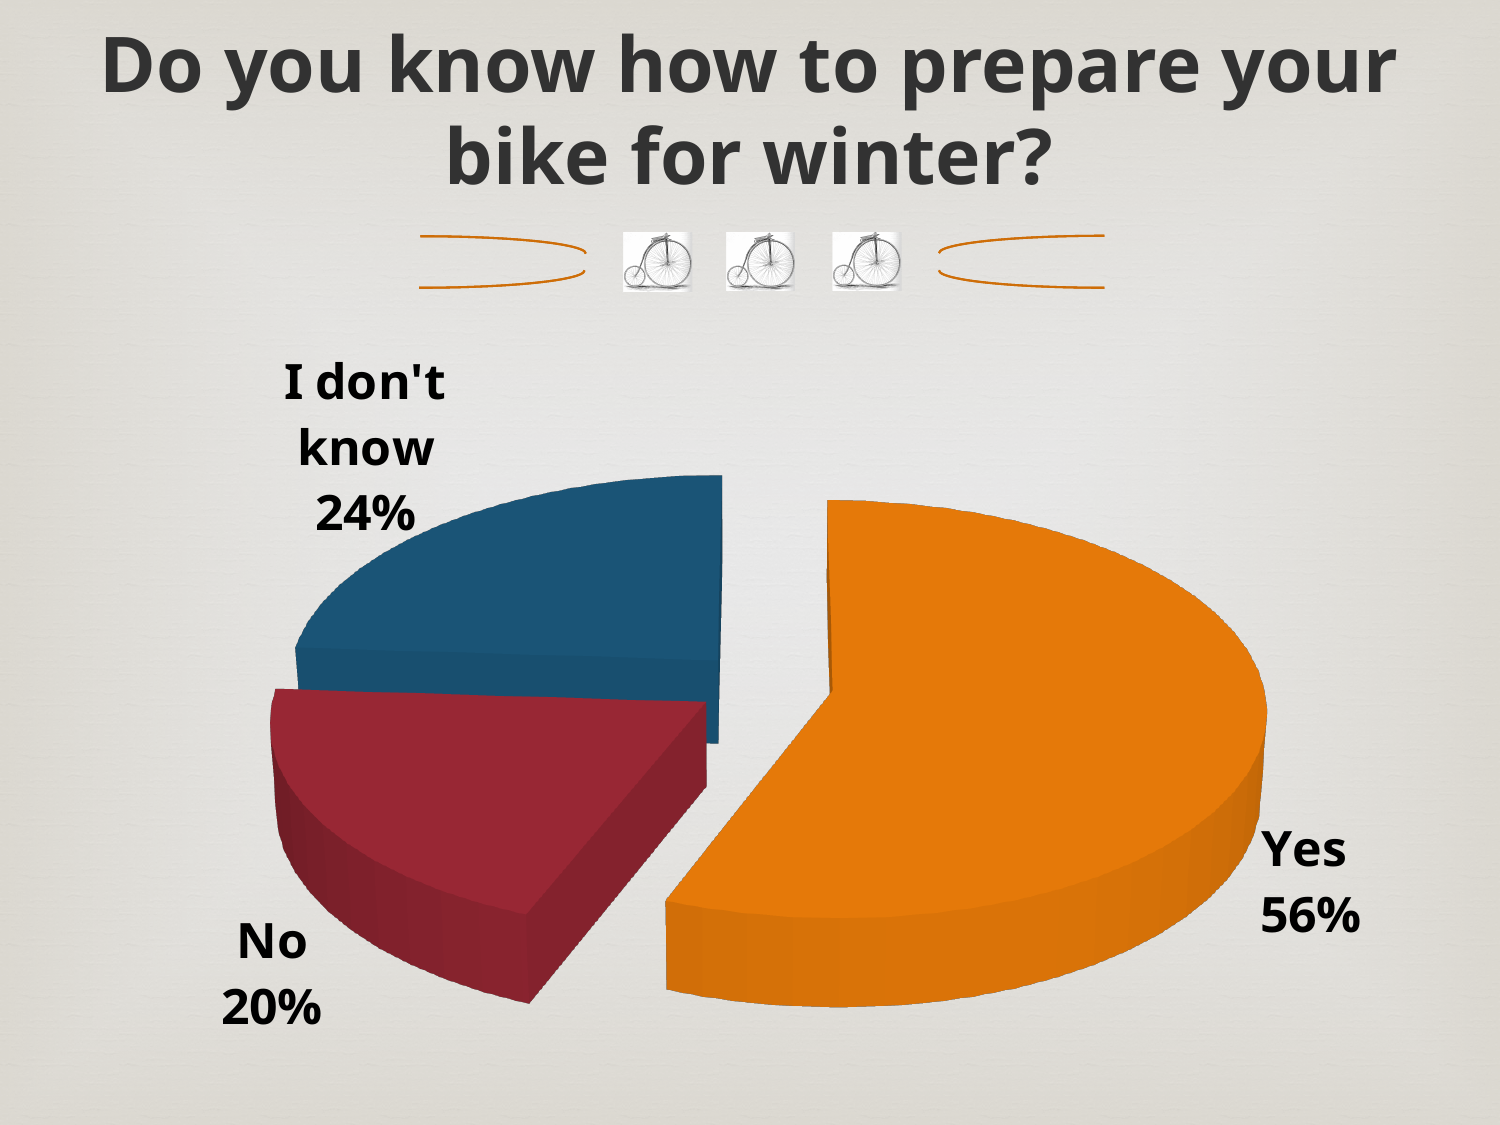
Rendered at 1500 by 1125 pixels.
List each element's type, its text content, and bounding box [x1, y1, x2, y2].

picture [726, 232, 795, 291]
picture [623, 232, 693, 292]
picture [832, 232, 902, 291]
title Do you know how to prepare your bike for winter? [5, 7, 1494, 209]
chart [0, 325, 1500, 1125]
